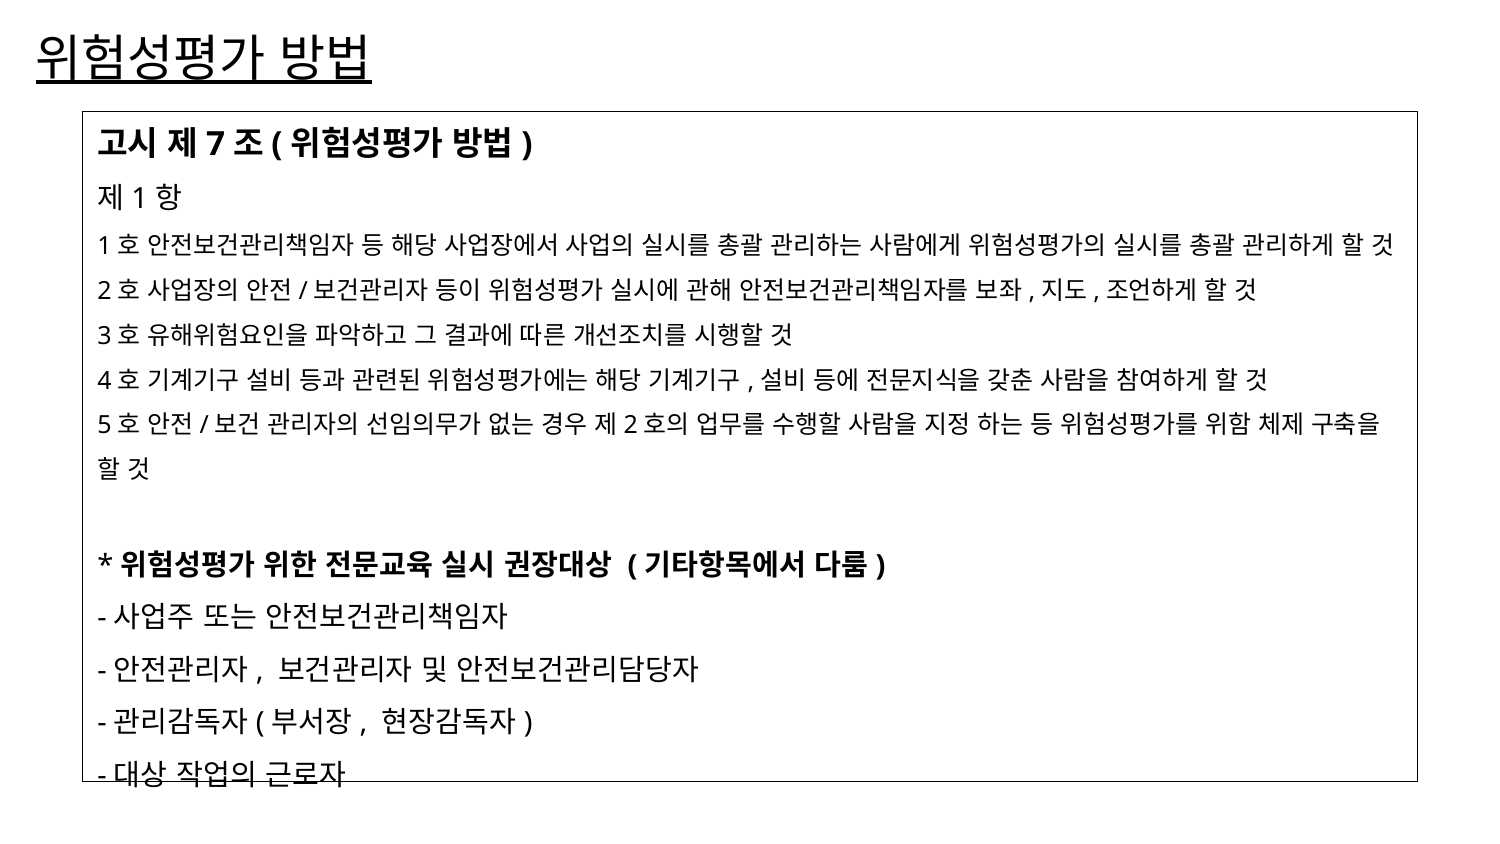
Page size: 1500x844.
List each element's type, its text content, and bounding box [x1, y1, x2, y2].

title 위험성평가 방법 [20, 16, 661, 96]
text_box 고시 제7조(위험성평가 방법) 제1항 1호 안전보건관리책임자 등 해당 사업장에서 사업의 실시를 총괄 관리하는 사람에게 위험성평가의 실시를 총괄 관리하게 할 것 2호 사업장의 안전/보건관리자 등이 위험성평가 실시에 관해 안전보건관리책임자를 보좌,지도,조언하게 할 것 3호 유해위험요인을 파악하고 그 결과에 따른 개선조치를 시행할 것 4호 기계기구 설비 등과 관련된 위험성평가에는 해당 기계기구,설비 등에 전문지식을 갖춘 사람을 참여하게 할 것 5호 안전/보건 관리자의 선임의무가 없는 경우 제2호의 업무를 수행할 사람을 지정 하는 등 위험성평가를 위함 체제 구축을 할 것 *위험성평가 위한 전문교육 실시 권장대상 (기타항목에서 다룸) -사업주 또는 안전보건관리책임자 -안전관리자, 보건관리자 및 안전보건관리담당자 -관리감독자(부서장, 현장감독자) -대상 작업의 근로자 [82, 111, 1418, 782]
